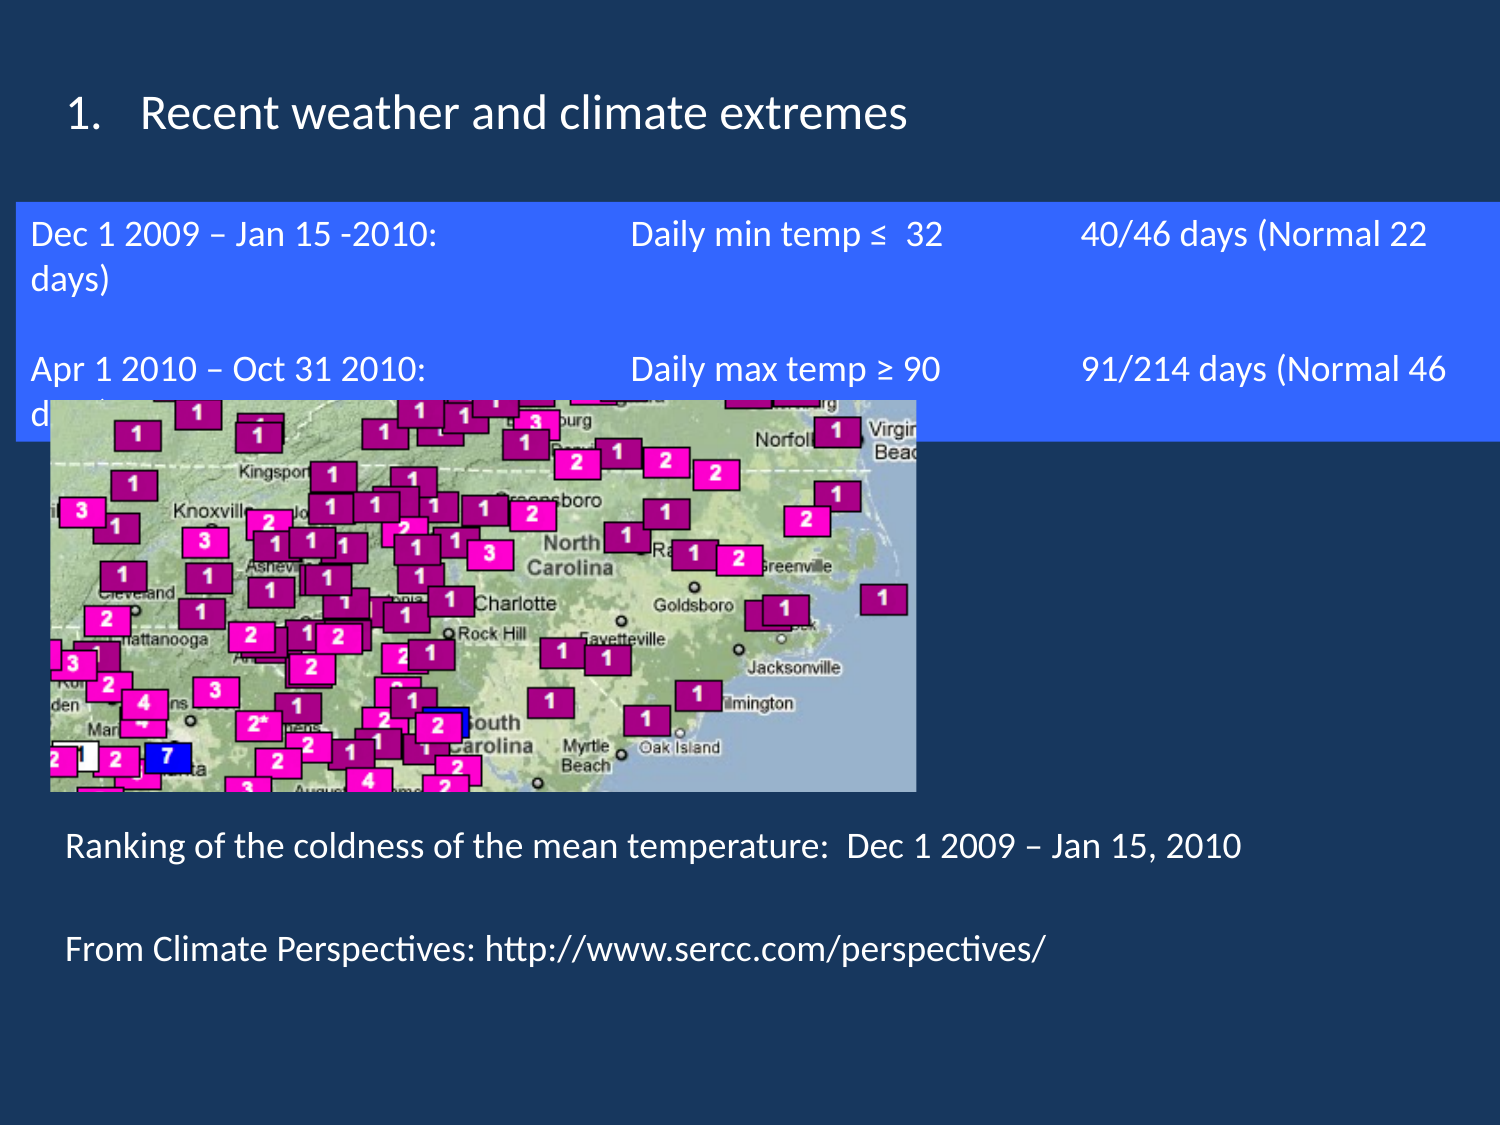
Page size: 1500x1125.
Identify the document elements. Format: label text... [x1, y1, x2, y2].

text_box Dec 1 2009 – Jan 15 -2010: Daily min temp ≤ 32 40/46 days (Normal 22 days) Apr 1 2010 – Oct 31 2010: Daily max temp ≥ 90 91/214 days (Normal 46 days) [15, 201, 1500, 442]
text_box Recent weather and climate extremes [50, 72, 1090, 201]
picture [50, 400, 917, 792]
text_box From Climate Perspectives: http://www.sercc.com/perspectives/ [50, 916, 1358, 976]
text_box Ranking of the coldness of the mean temperature: Dec 1 2009 – Jan 15, 2010 [50, 813, 1463, 874]
